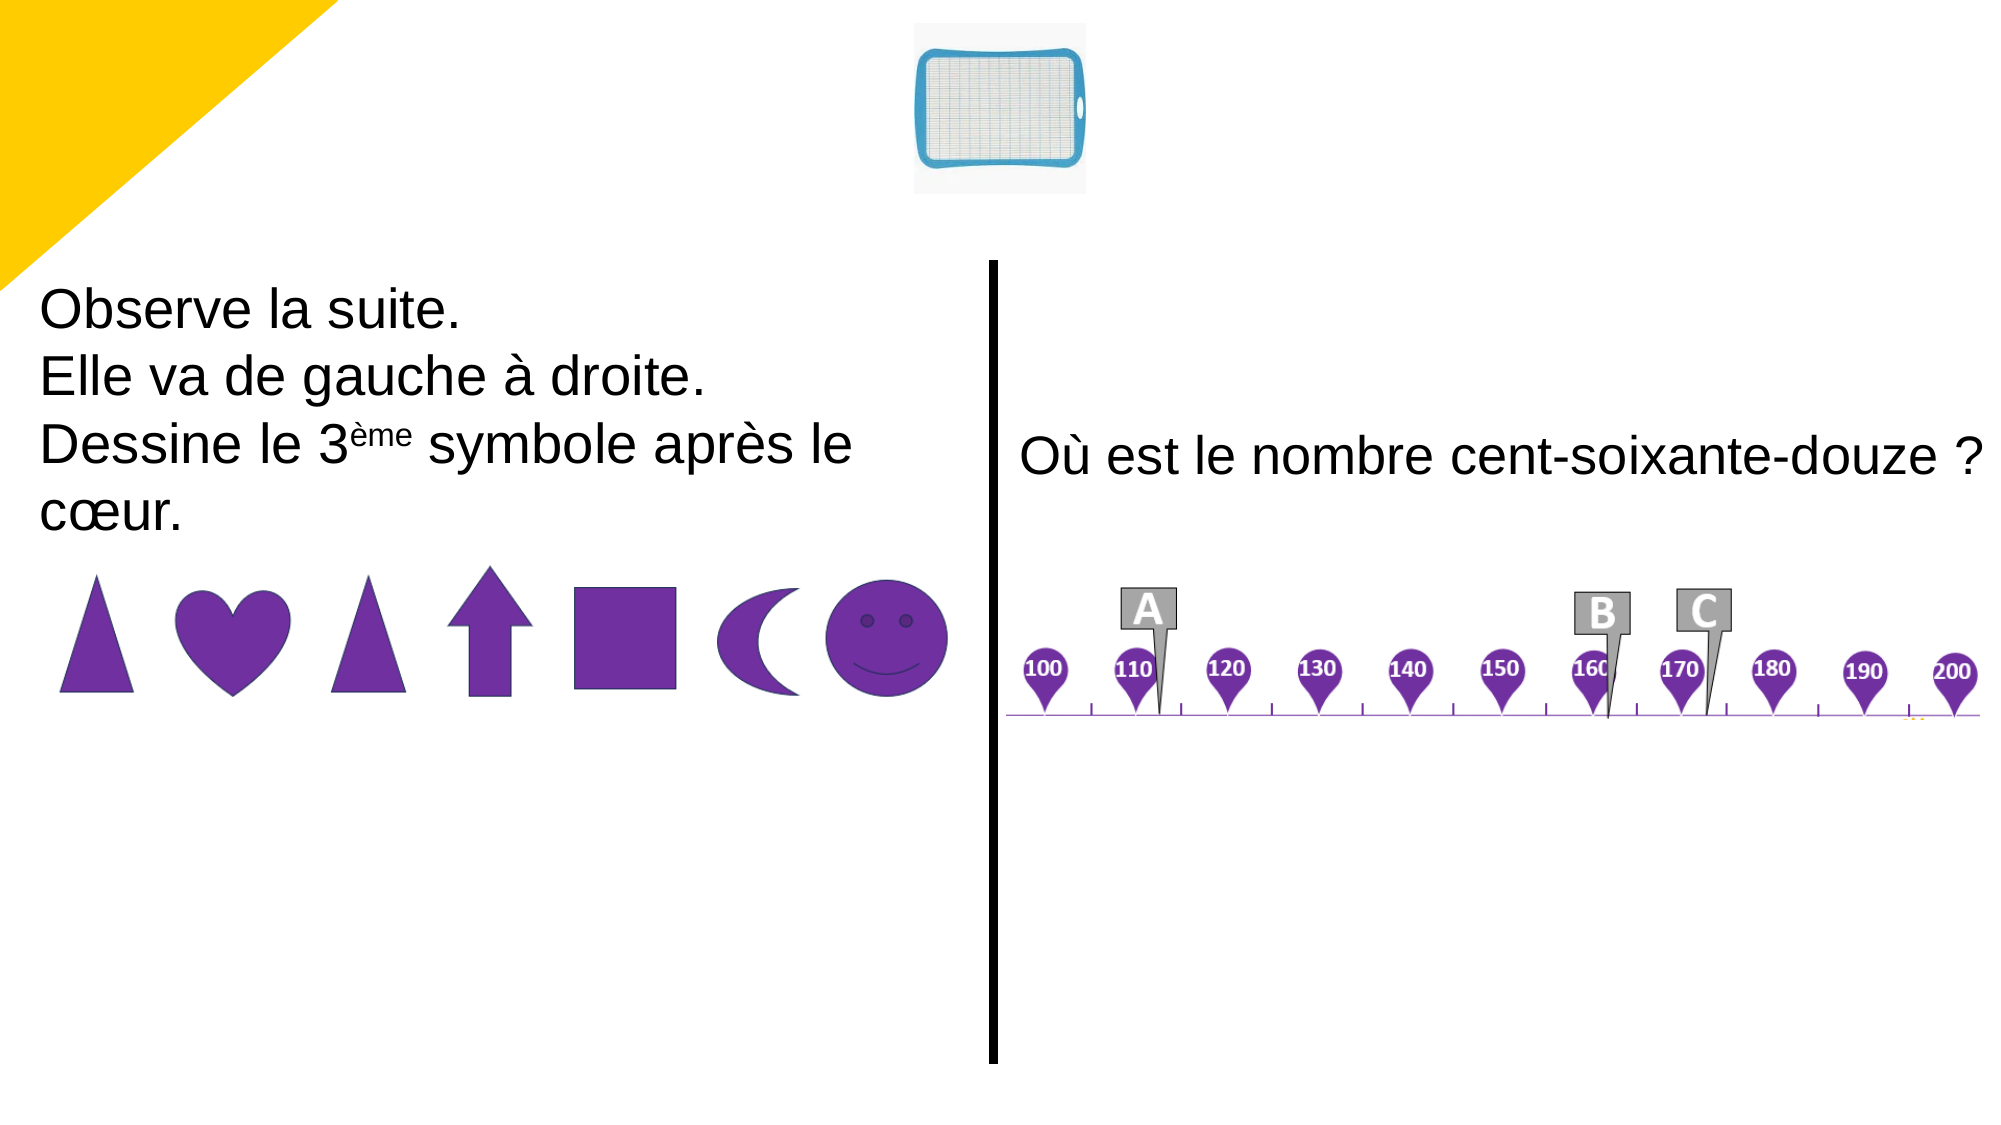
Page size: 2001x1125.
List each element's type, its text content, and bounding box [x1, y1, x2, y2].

picture [43, 562, 955, 704]
text_box Où est le nombre cent-soixante-douze ? [1004, 413, 2000, 573]
picture [1006, 577, 1980, 720]
text_box Observe la suite. Elle va de gauche à droite. Dessine le 3ème symbole après le cœur. [25, 264, 993, 550]
picture [914, 23, 1086, 194]
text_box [0, 0, 337, 290]
